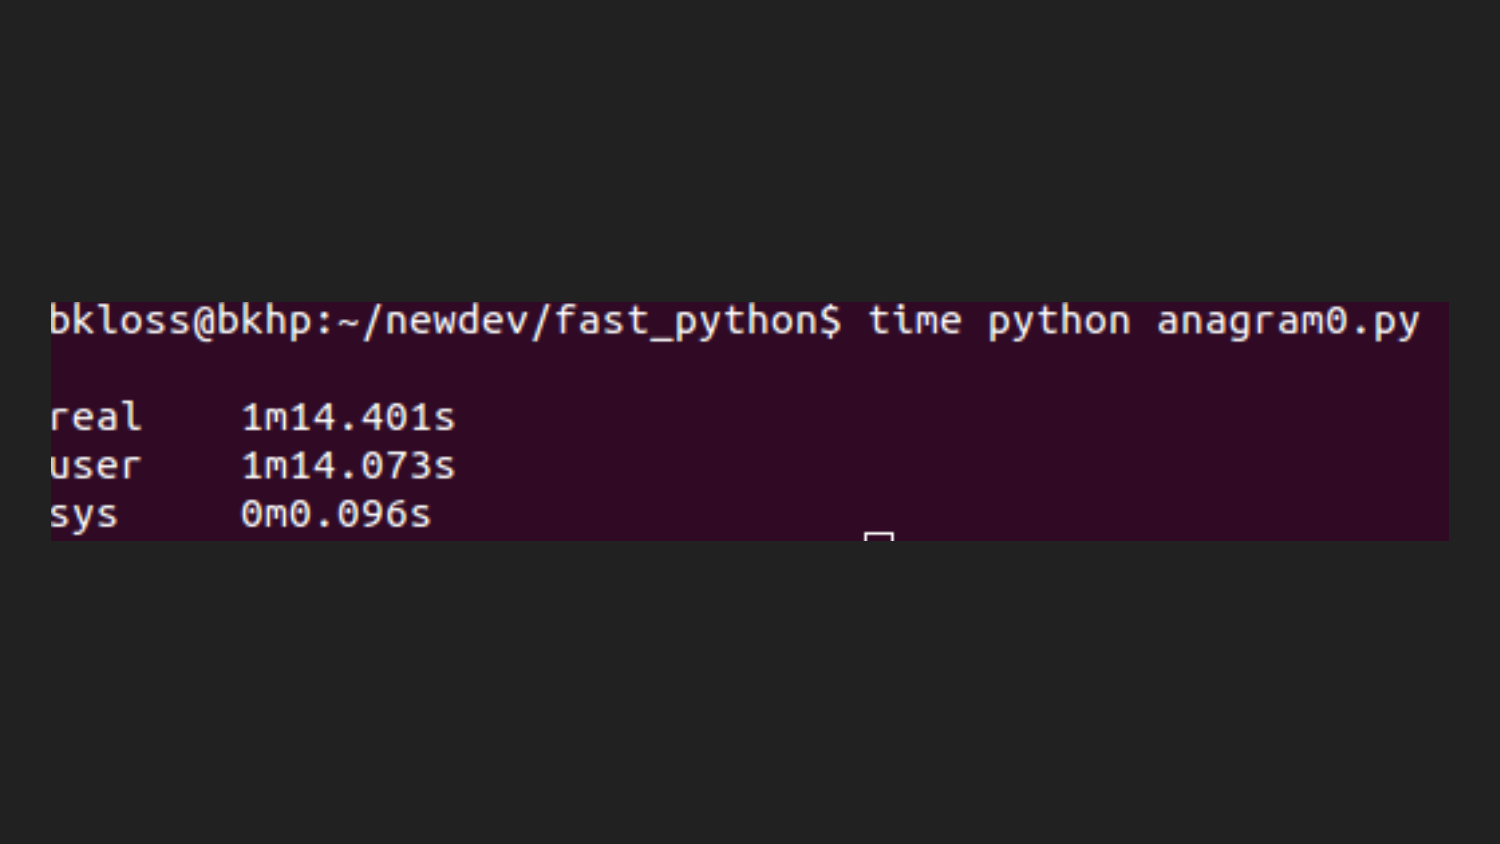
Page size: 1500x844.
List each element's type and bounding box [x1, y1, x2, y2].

picture [50, 302, 1450, 542]
